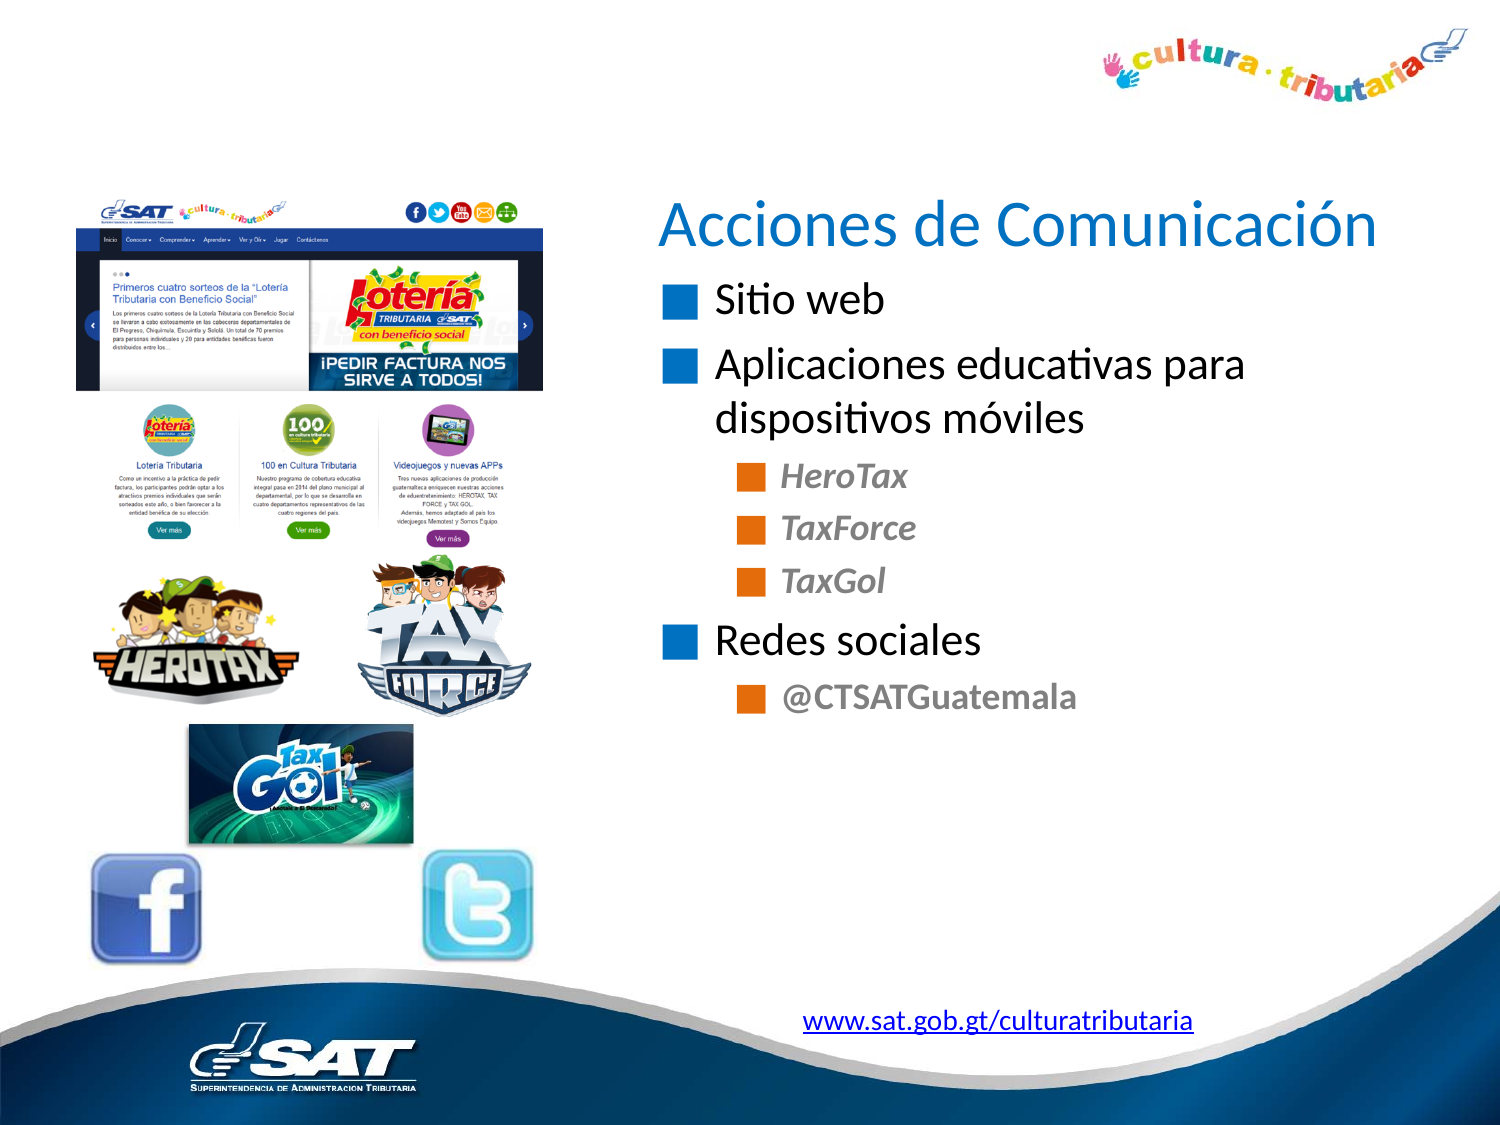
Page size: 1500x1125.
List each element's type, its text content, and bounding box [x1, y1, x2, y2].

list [76, 195, 544, 551]
picture [0, 0, 1500, 1125]
list Acciones de Comunicación Sitio web Aplicaciones educativas para dispositivos móviles HeroTax TaxForce TaxGol Redes sociales @CTSATGuatemala [643, 172, 1425, 1005]
text_box www.sat.gob.gt/culturatributaria [787, 993, 1226, 1044]
